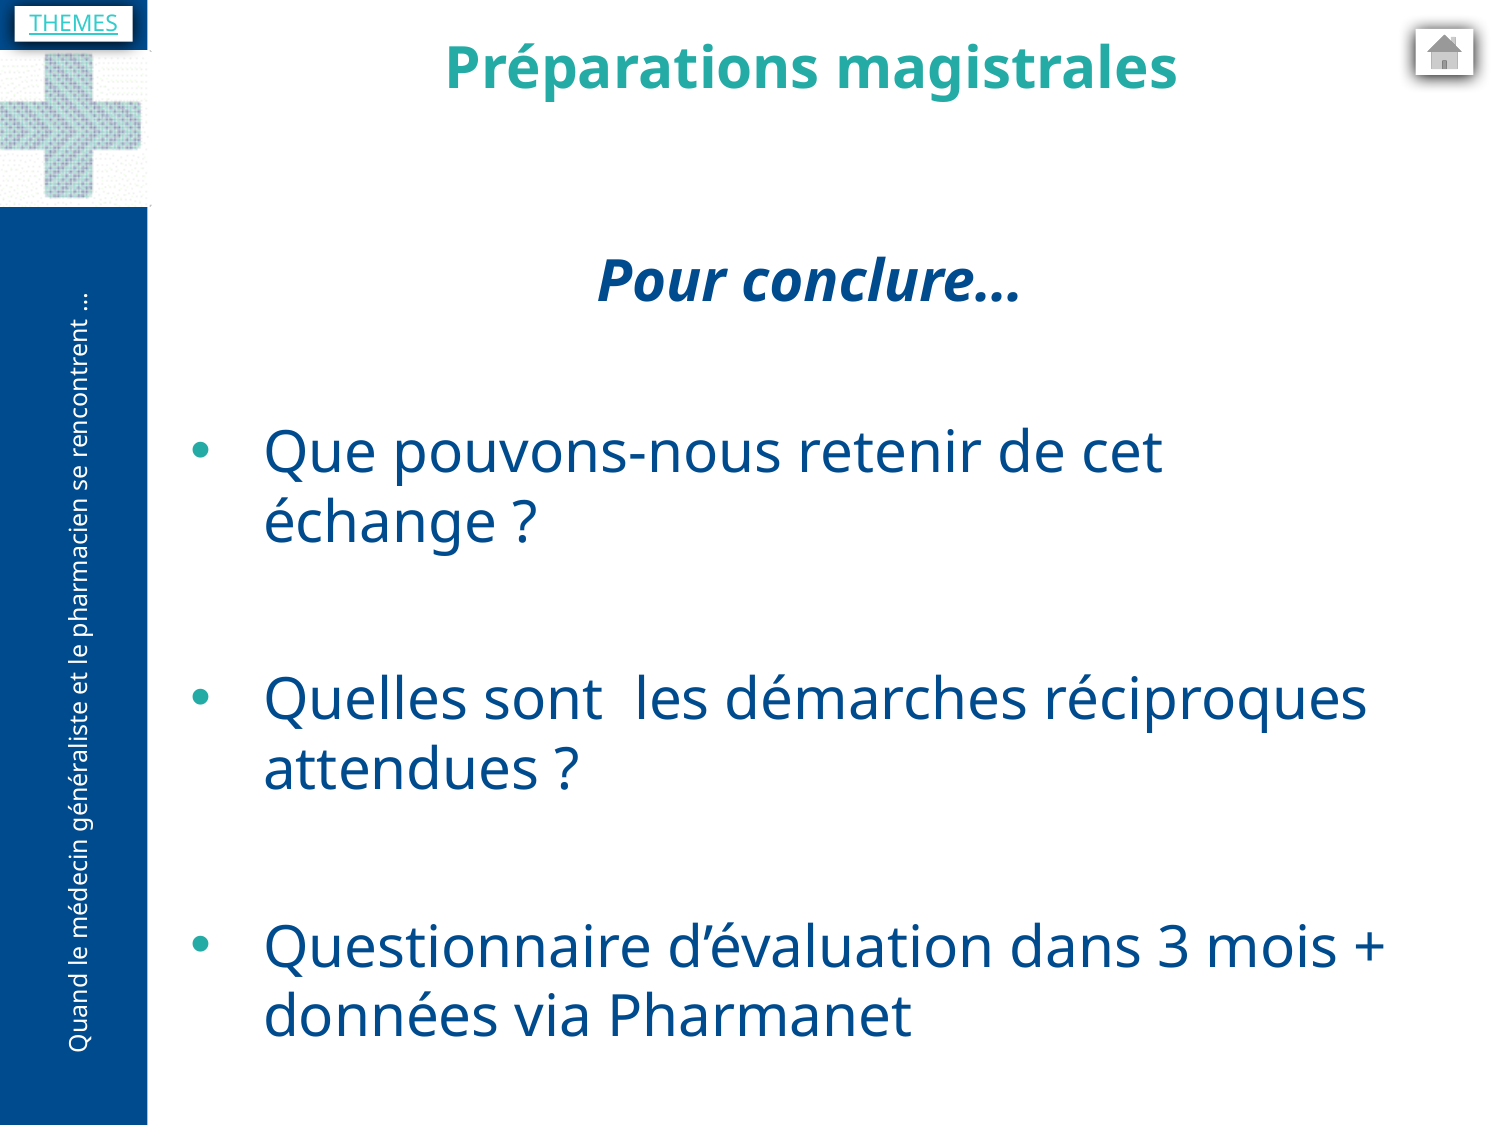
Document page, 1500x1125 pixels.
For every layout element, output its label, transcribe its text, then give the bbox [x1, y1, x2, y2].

text_box Pour conclure… Que pouvons-nous retenir de cet échange ? Quelles sont les démarches réciproques attendues ? Questionnaire d’évaluation dans 3 mois + données via Pharmanet [175, 243, 1445, 1096]
picture [0, 50, 152, 207]
list Préparations magistrales [163, 30, 1460, 130]
text_box THEMES [14, 5, 134, 42]
text_box [1415, 28, 1474, 76]
